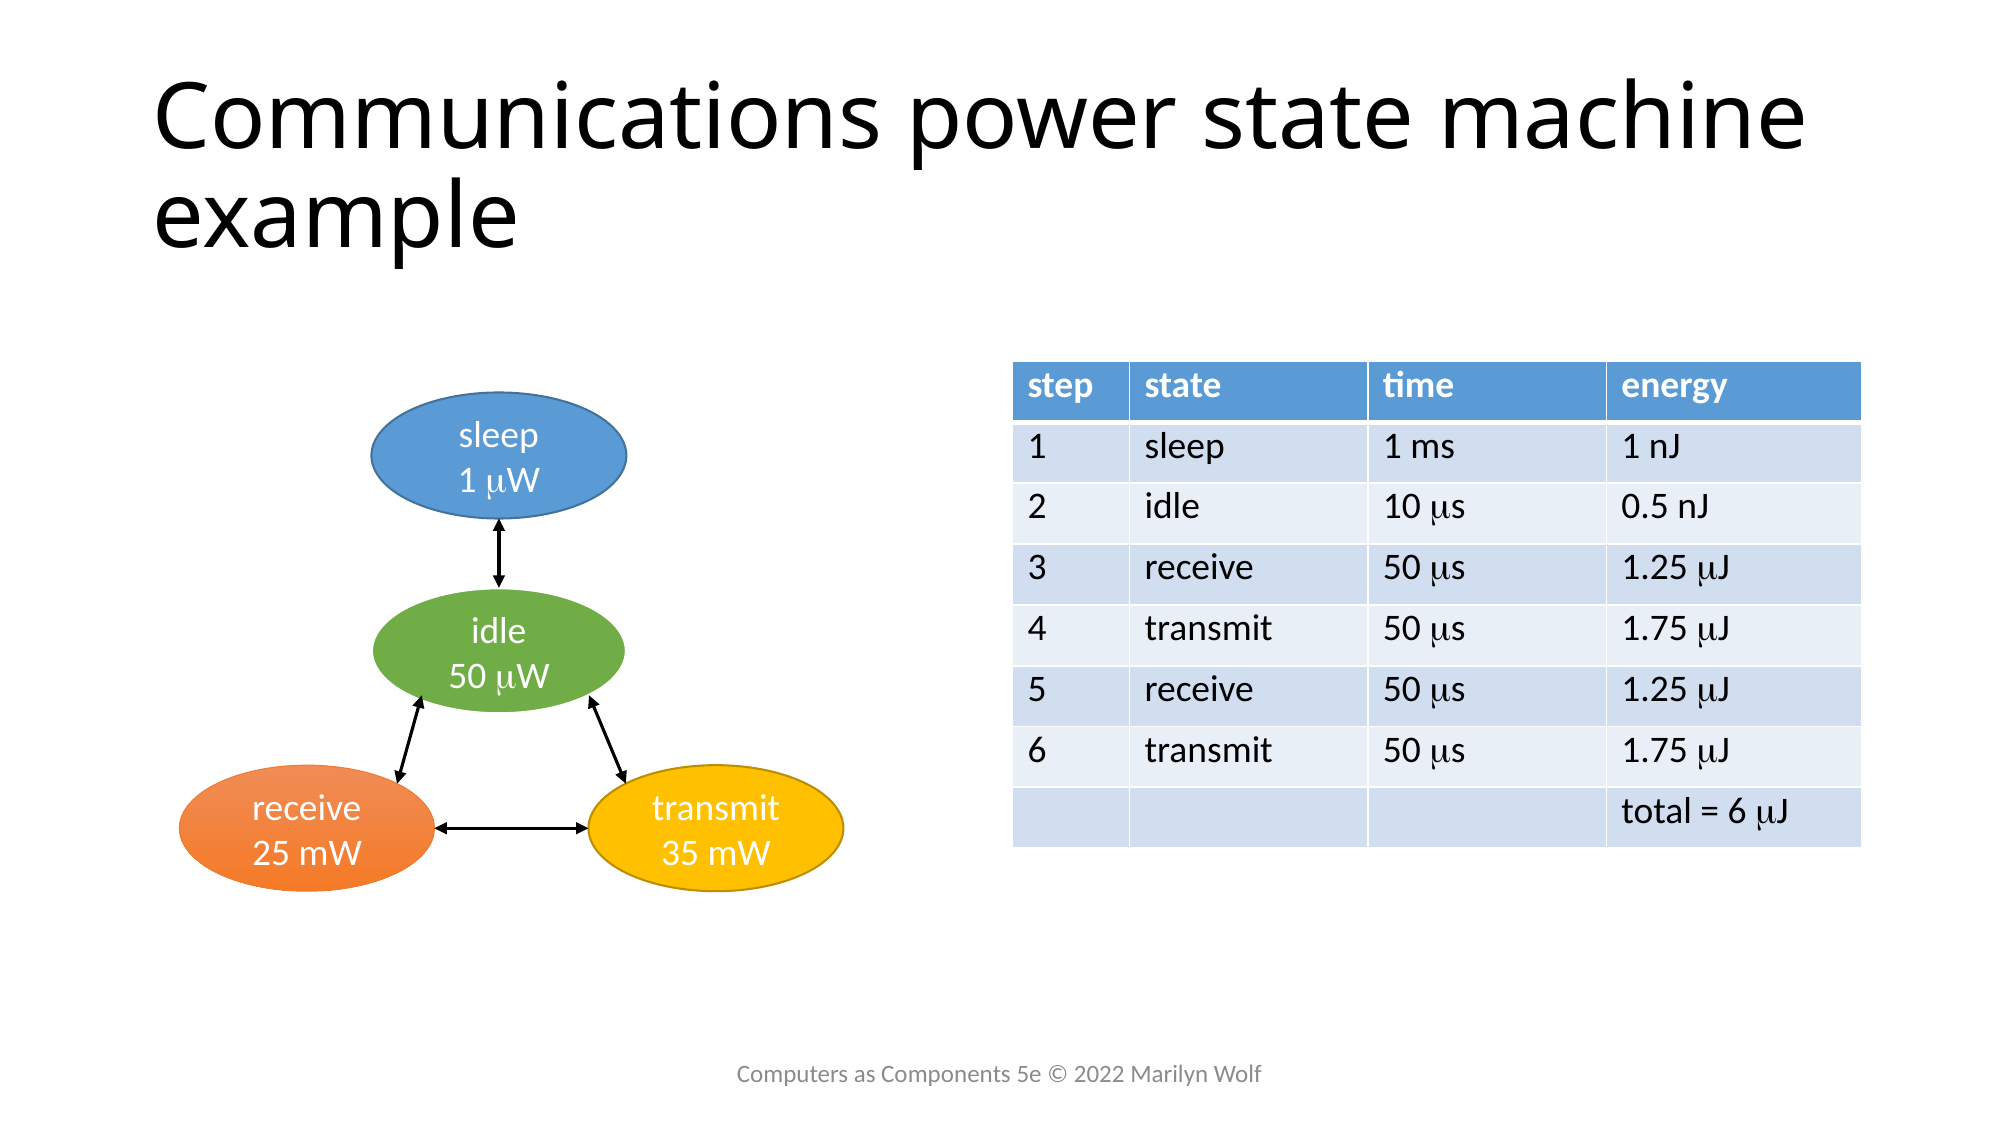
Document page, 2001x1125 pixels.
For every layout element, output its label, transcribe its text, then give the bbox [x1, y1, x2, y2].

table_cell 2 [1013, 484, 1129, 543]
text_box receive 25 mW [178, 764, 435, 892]
table_cell 50 ms [1369, 667, 1606, 726]
table_header step [1013, 362, 1129, 420]
table_cell 1.25 mJ [1607, 667, 1861, 726]
table_cell 6 [1013, 727, 1129, 786]
table_cell 1.25 mJ [1607, 545, 1861, 604]
table_cell [1130, 788, 1367, 847]
table_cell receive [1130, 545, 1367, 604]
table_cell total = 6 mJ [1607, 788, 1861, 847]
table_cell 1.75 mJ [1607, 606, 1861, 665]
table_cell [1013, 788, 1129, 847]
table_cell transmit [1130, 606, 1367, 665]
table_cell 1 nJ [1607, 425, 1861, 482]
table_cell [1369, 788, 1606, 847]
table_header state [1130, 362, 1367, 420]
table_cell 1 ms [1369, 425, 1606, 482]
text_box transmit 35 mW [587, 764, 845, 893]
table_header time [1369, 362, 1606, 420]
table_cell 50 ms [1369, 545, 1606, 604]
table_cell 50 ms [1369, 606, 1606, 665]
table_cell sleep [1130, 425, 1367, 482]
table_cell 1 [1013, 425, 1129, 482]
table_cell 10 ms [1369, 484, 1606, 543]
table_cell 4 [1013, 606, 1129, 665]
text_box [397, 695, 422, 784]
table_cell 1.75 mJ [1607, 727, 1861, 786]
table_cell transmit [1130, 727, 1367, 786]
title Communications power state machine example [137, 59, 1863, 278]
table_cell 5 [1013, 667, 1129, 726]
table_cell idle [1130, 484, 1367, 543]
table_cell 50 ms [1369, 727, 1606, 786]
footer Computers as Components 5e © 2022 Marilyn Wolf [662, 1042, 1338, 1103]
text_box sleep 1 mW [370, 391, 628, 520]
table_cell 0.5 nJ [1607, 484, 1861, 543]
text_box idle 50 mW [369, 586, 628, 716]
table_cell 3 [1013, 545, 1129, 604]
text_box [589, 695, 626, 784]
table_cell receive [1130, 667, 1367, 726]
table_header energy [1607, 362, 1861, 420]
